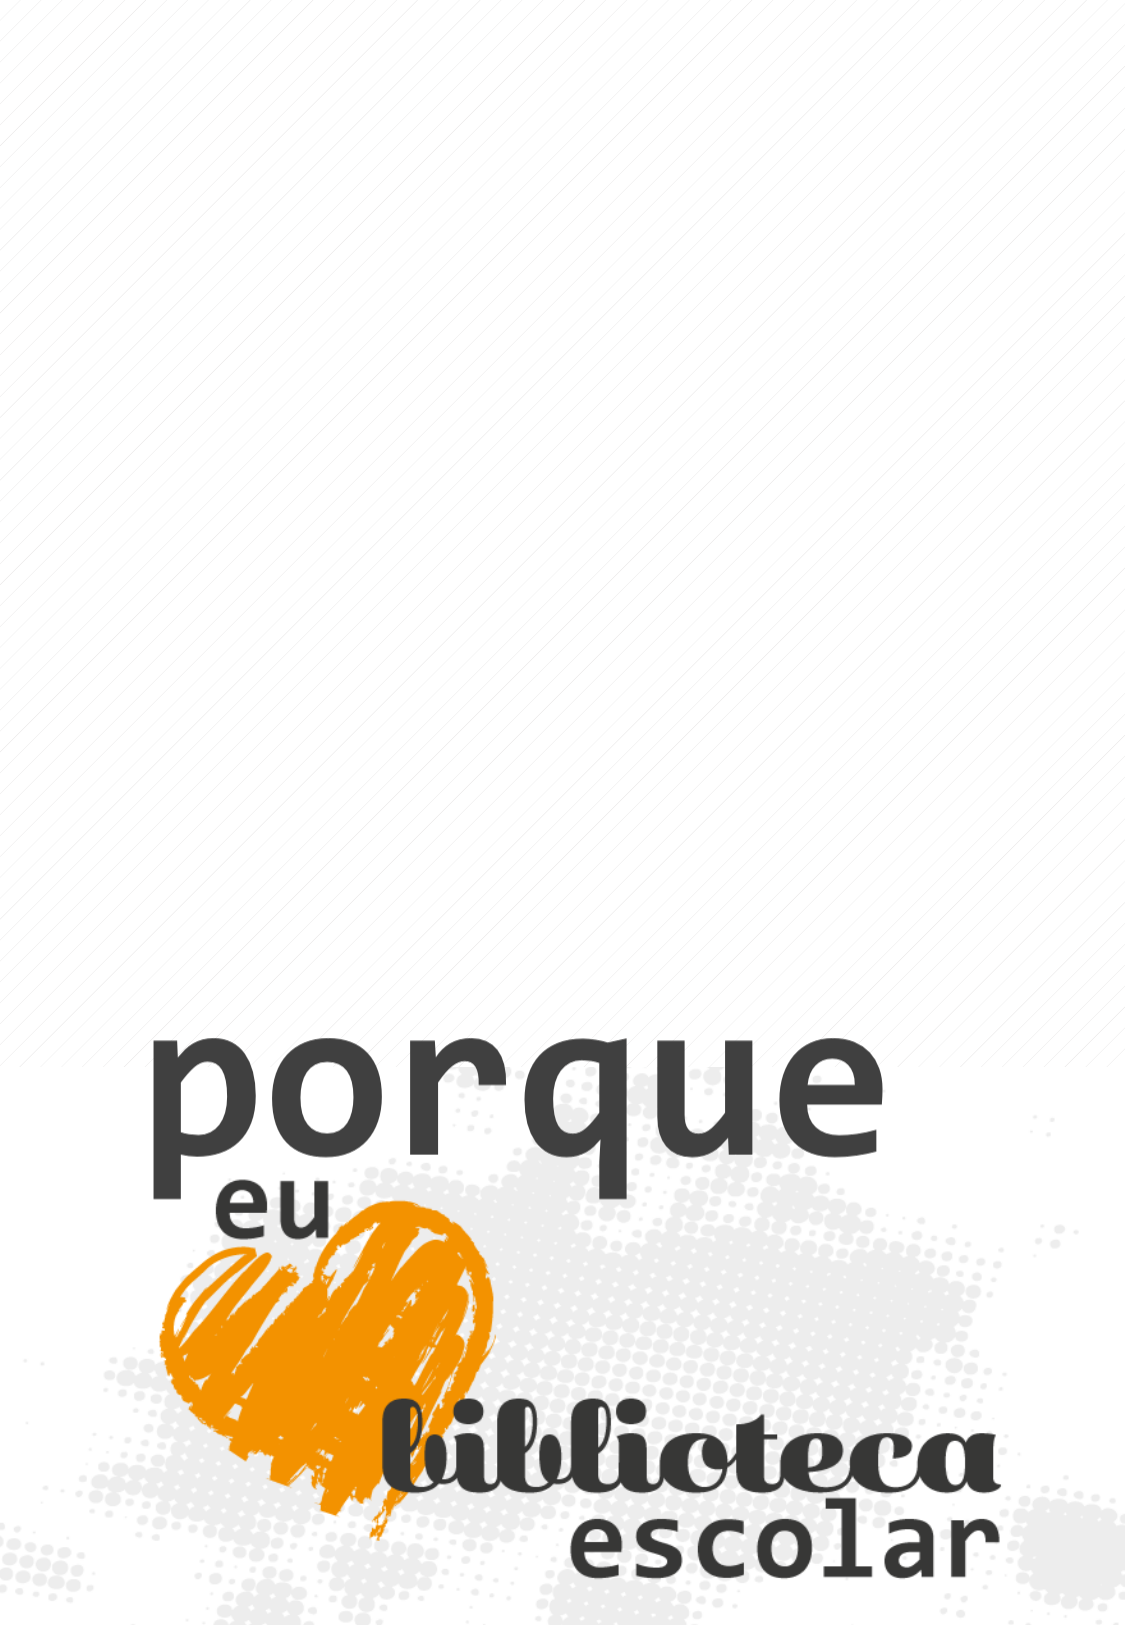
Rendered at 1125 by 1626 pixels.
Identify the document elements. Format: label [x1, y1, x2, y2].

picture [0, 881, 1125, 1625]
